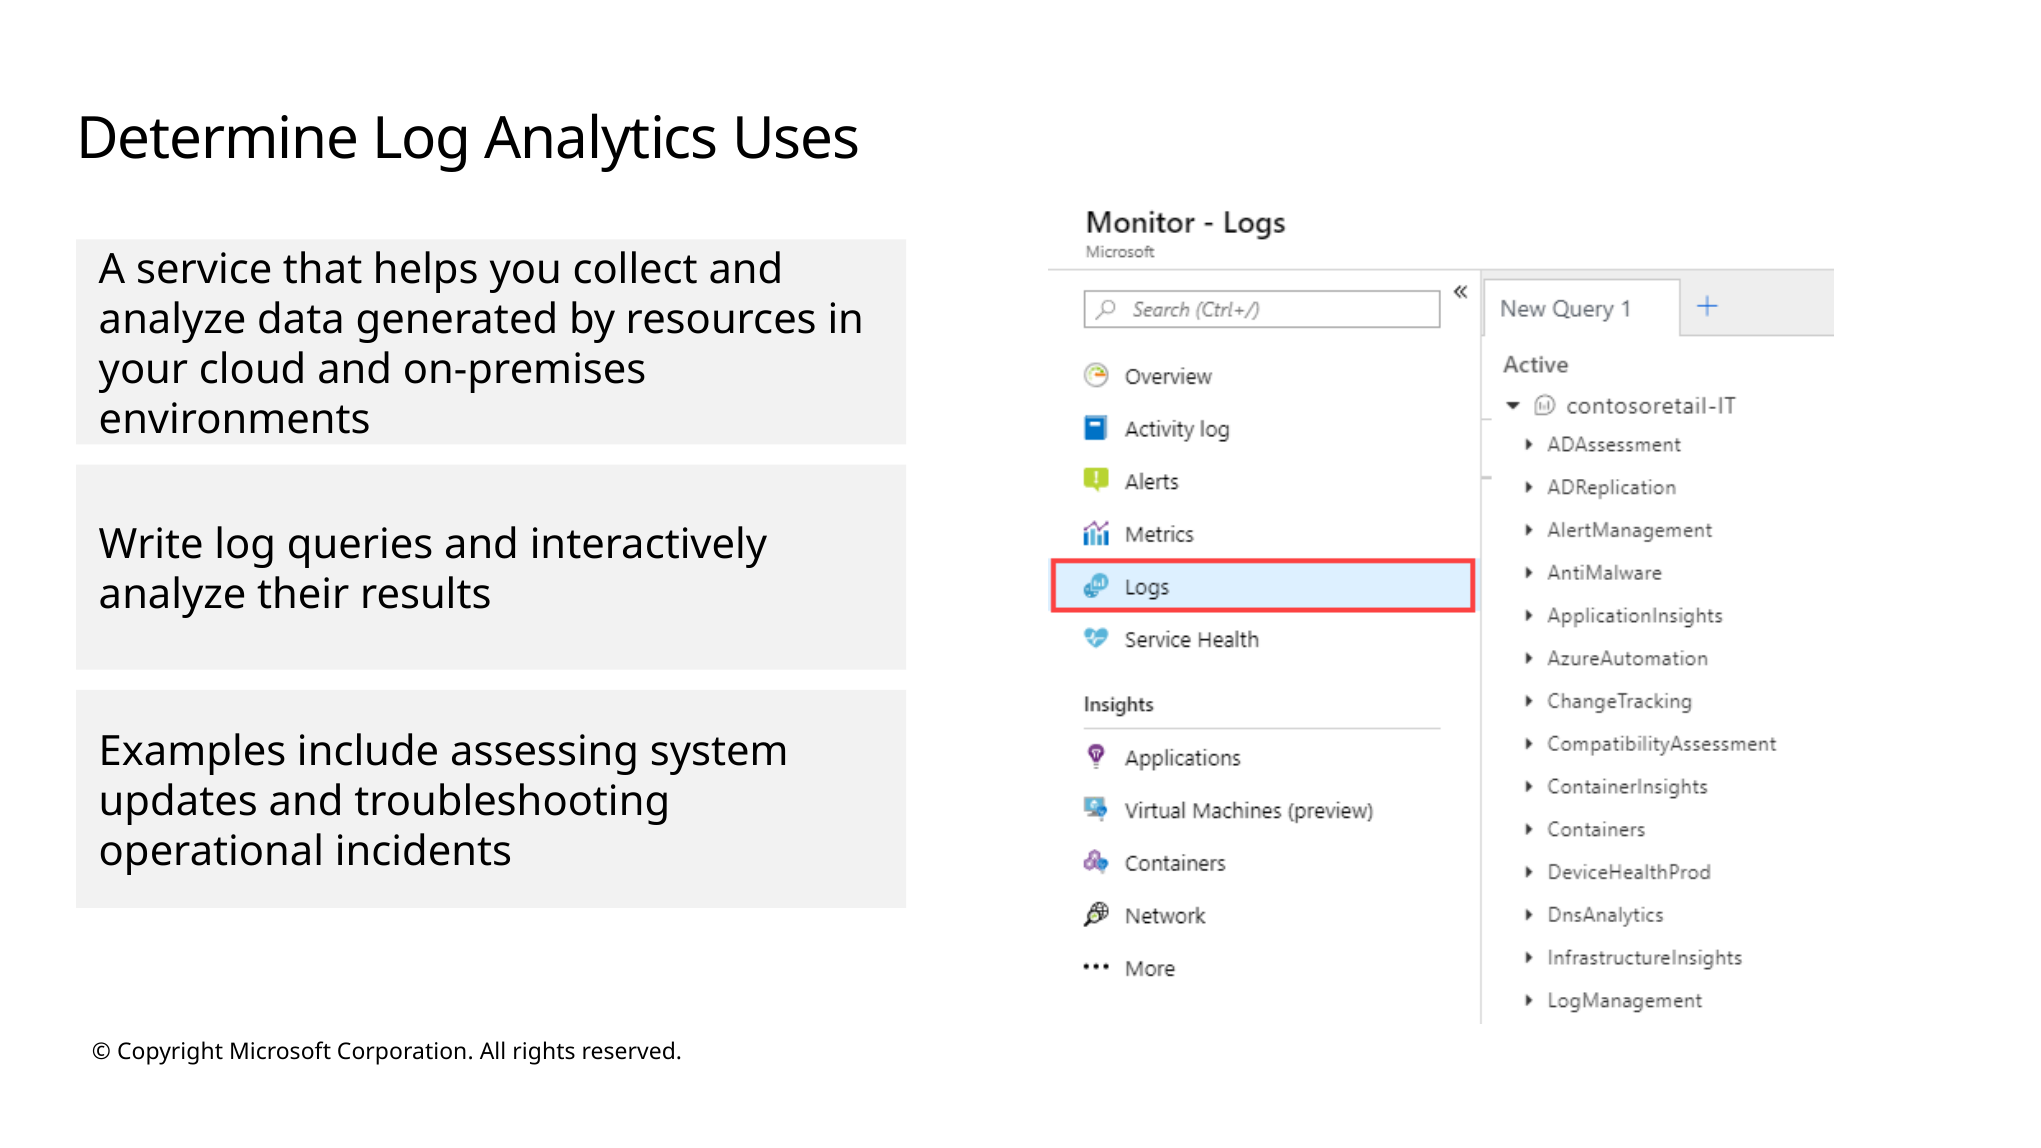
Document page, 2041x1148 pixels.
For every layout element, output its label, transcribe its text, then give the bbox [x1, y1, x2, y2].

title Determine Log Analytics Uses [76, 93, 1968, 230]
picture [1048, 205, 1835, 1025]
text_box Examples include assessing system updates and troubleshooting operational incidents [75, 689, 907, 909]
text_box Write log queries and interactively analyze their results [75, 464, 907, 670]
text_box A service that helps you collect and analyze data generated by resources in your cloud and on-premises environments [75, 239, 907, 445]
